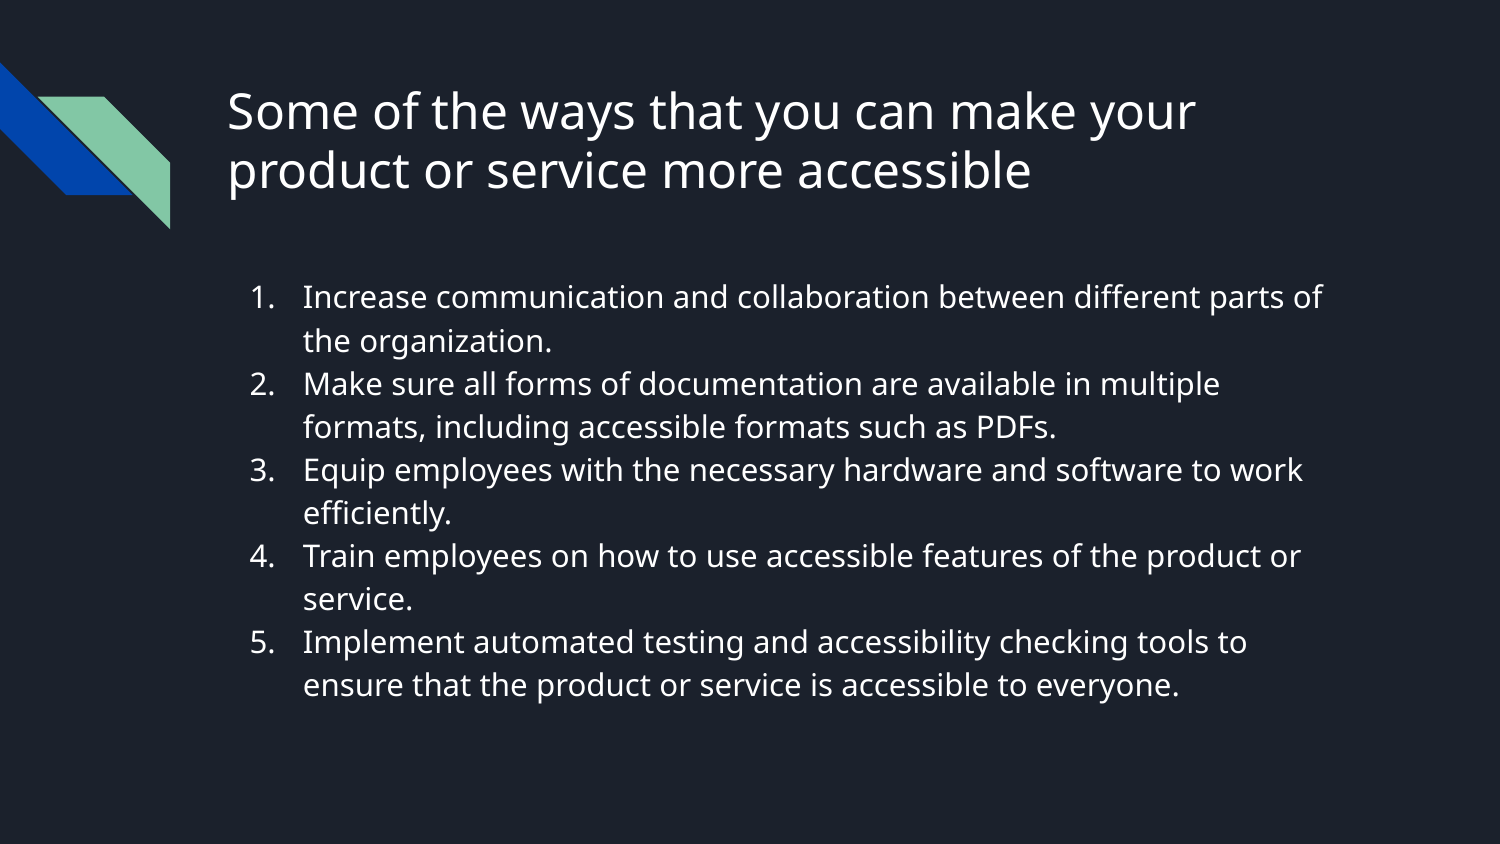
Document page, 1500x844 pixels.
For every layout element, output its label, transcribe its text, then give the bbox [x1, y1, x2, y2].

title Some of the ways that you can make your product or service more accessible [212, 64, 1368, 215]
list Increase communication and collaboration between different parts of the organization. Make sure all forms of documentation are available in multiple formats, including accessible formats such as PDFs. Equip employees with the necessary hardware and software to work efficiently. Train employees on how to use accessible features of the product or service. Implement automated testing and accessibility checking tools to ensure that the product or service is accessible to everyone. [212, 257, 1368, 735]
